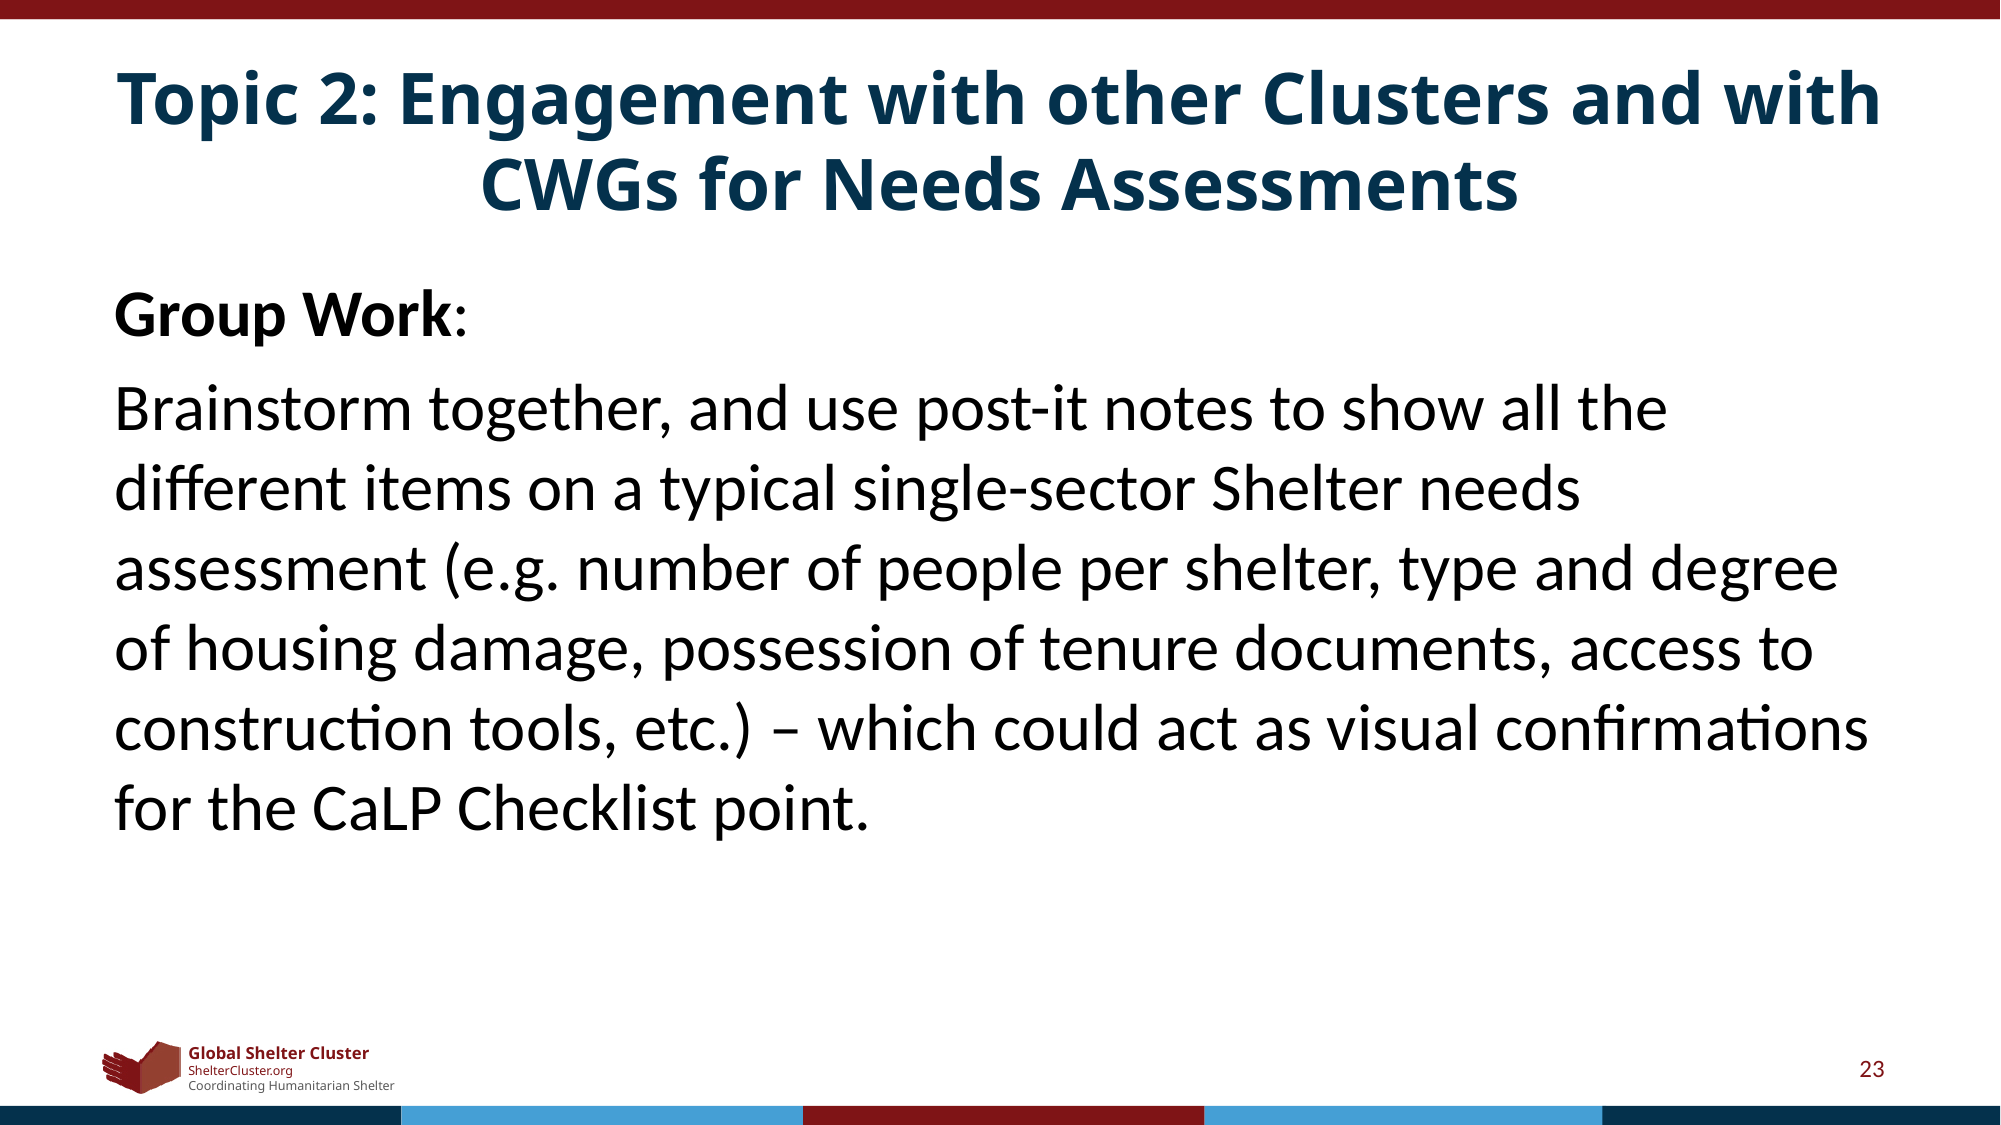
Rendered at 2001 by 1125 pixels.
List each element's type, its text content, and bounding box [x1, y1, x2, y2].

title Topic 2: Engagement with other Clusters and with CWGs for Needs Assessments [99, 45, 1900, 233]
slide_number 23 [1433, 1037, 1900, 1098]
list Group Work: Brainstorm together, and use post-it notes to show all the different items on a typical single-sector Shelter needs assessment (e.g. number of people per shelter, type and degree of housing damage, possession of tenure documents, access to construction tools, etc.) – which could act as visual confirmations for the CaLP Checklist point. [99, 262, 1900, 1005]
picture [102, 1041, 181, 1094]
